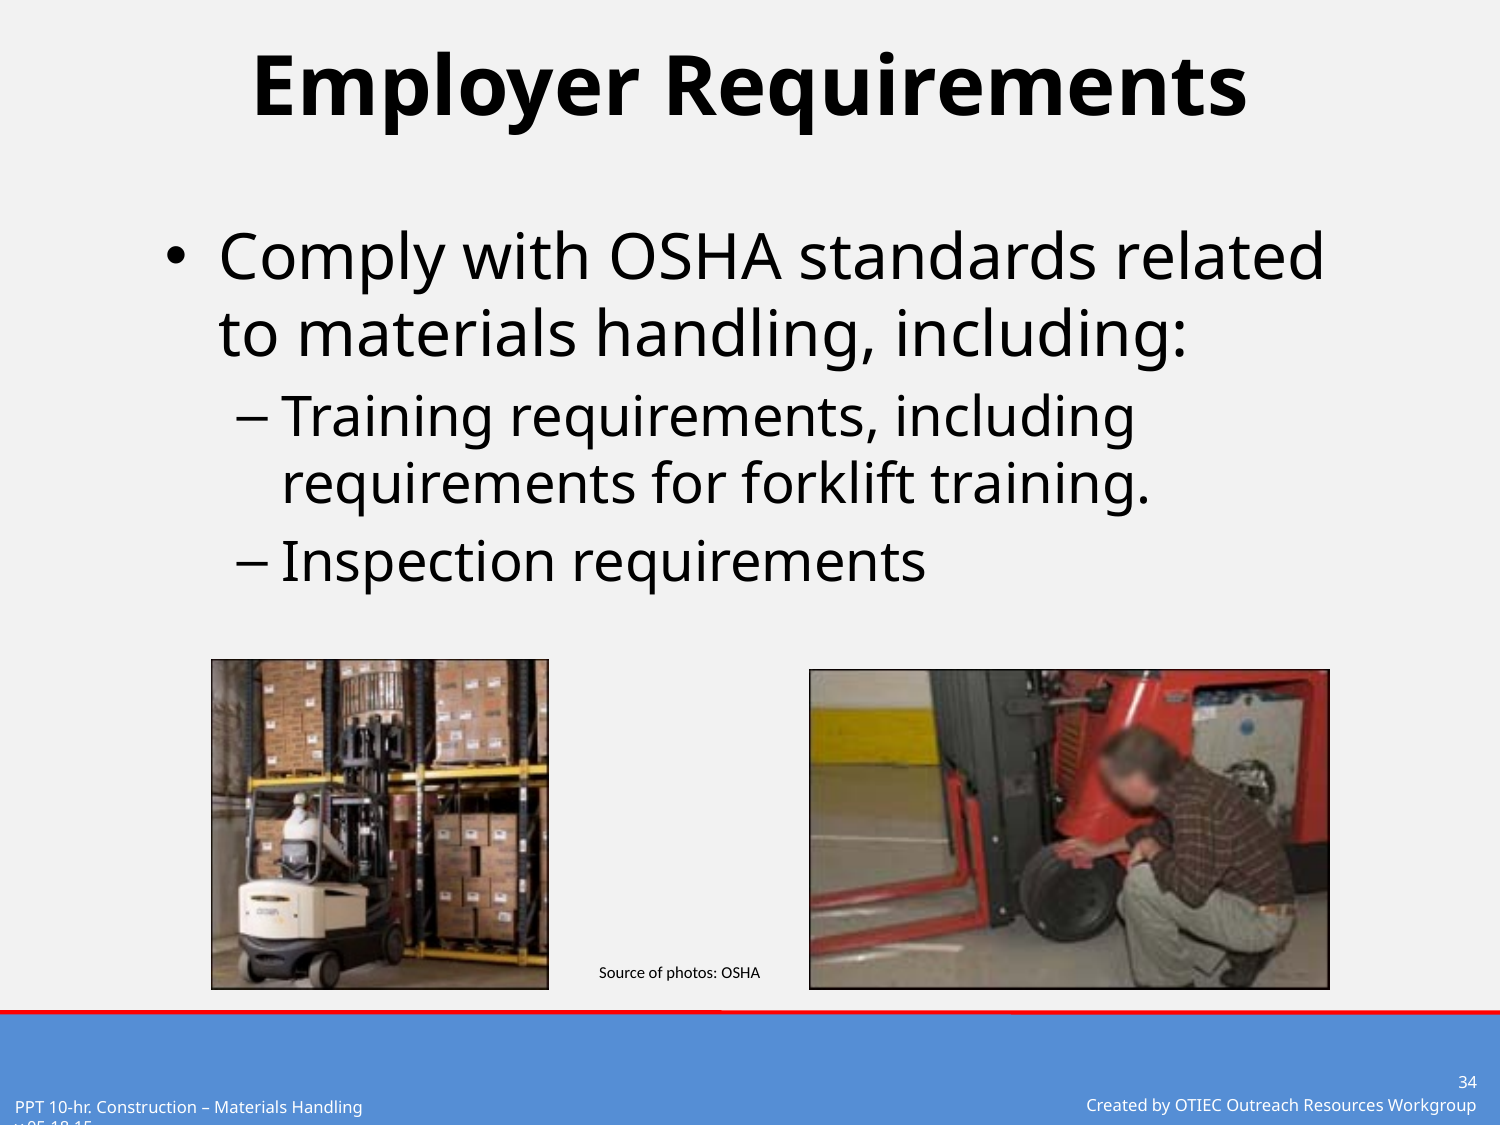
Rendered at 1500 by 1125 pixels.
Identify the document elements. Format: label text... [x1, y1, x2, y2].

picture [211, 659, 549, 991]
list Comply with OSHA standards related to materials handling, including: Training requirements, including requirements for forklift training. Inspection requirements [150, 208, 1350, 665]
title Employer Requirements [75, 24, 1425, 213]
picture [808, 668, 1331, 991]
text_box Source of photos: OSHA [554, 954, 803, 990]
